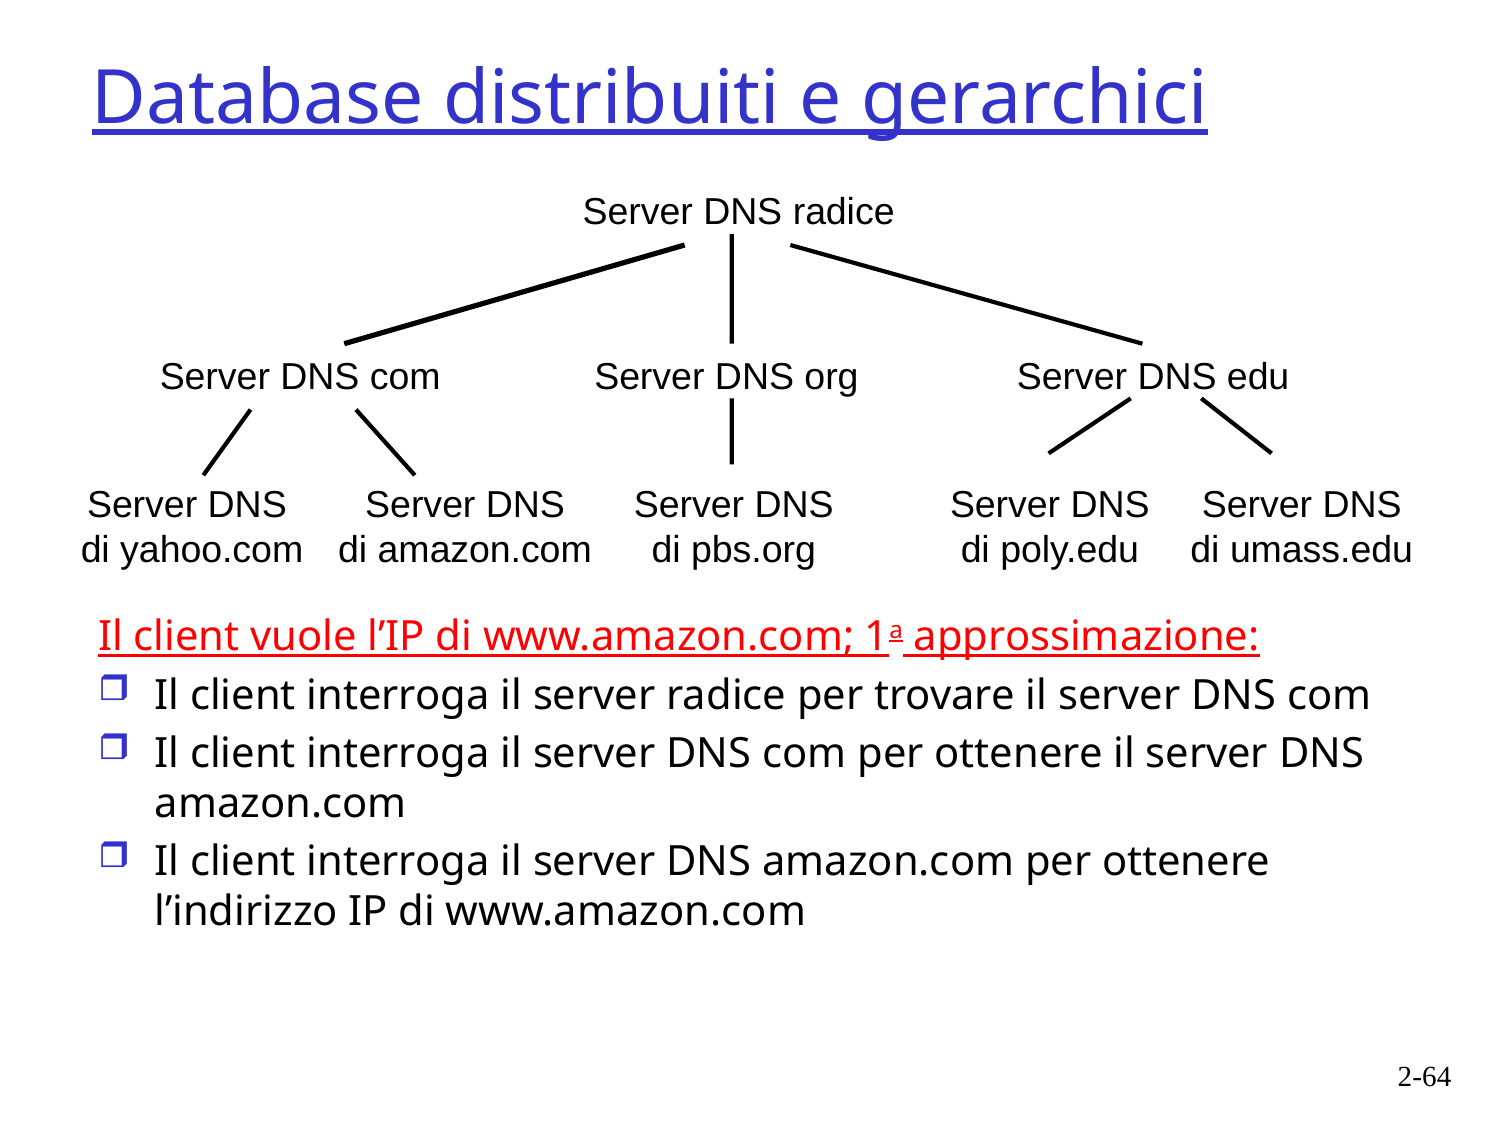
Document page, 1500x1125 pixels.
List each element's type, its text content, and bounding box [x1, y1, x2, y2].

slide_number 2-64 [1362, 1049, 1467, 1125]
text_box Server DNS com [145, 345, 456, 405]
text_box Server DNS di pbs.org [619, 473, 849, 578]
text_box Server DNS di yahoo.com [65, 473, 319, 578]
list Il client vuole l’IP di www.amazon.com; 1a approssimazione: Il client interroga il server radice per trovare il server DNS com Il client interroga il server DNS com per ottenere il server DNS amazon.com Il client interroga il server DNS amazon.com per ottenere l’indirizzo IP di www.amazon.com [83, 601, 1453, 1032]
title Database distribuiti e gerarchici [76, 0, 1353, 188]
text_box Server DNS radice [567, 188, 910, 240]
text_box Server DNS di amazon.com [323, 473, 607, 578]
text_box Server DNS org [579, 345, 874, 405]
text_box Server DNS di umass.edu [1175, 473, 1428, 578]
text_box Server DNS di poly.edu [935, 473, 1165, 578]
text_box Server DNS edu [1002, 345, 1305, 405]
